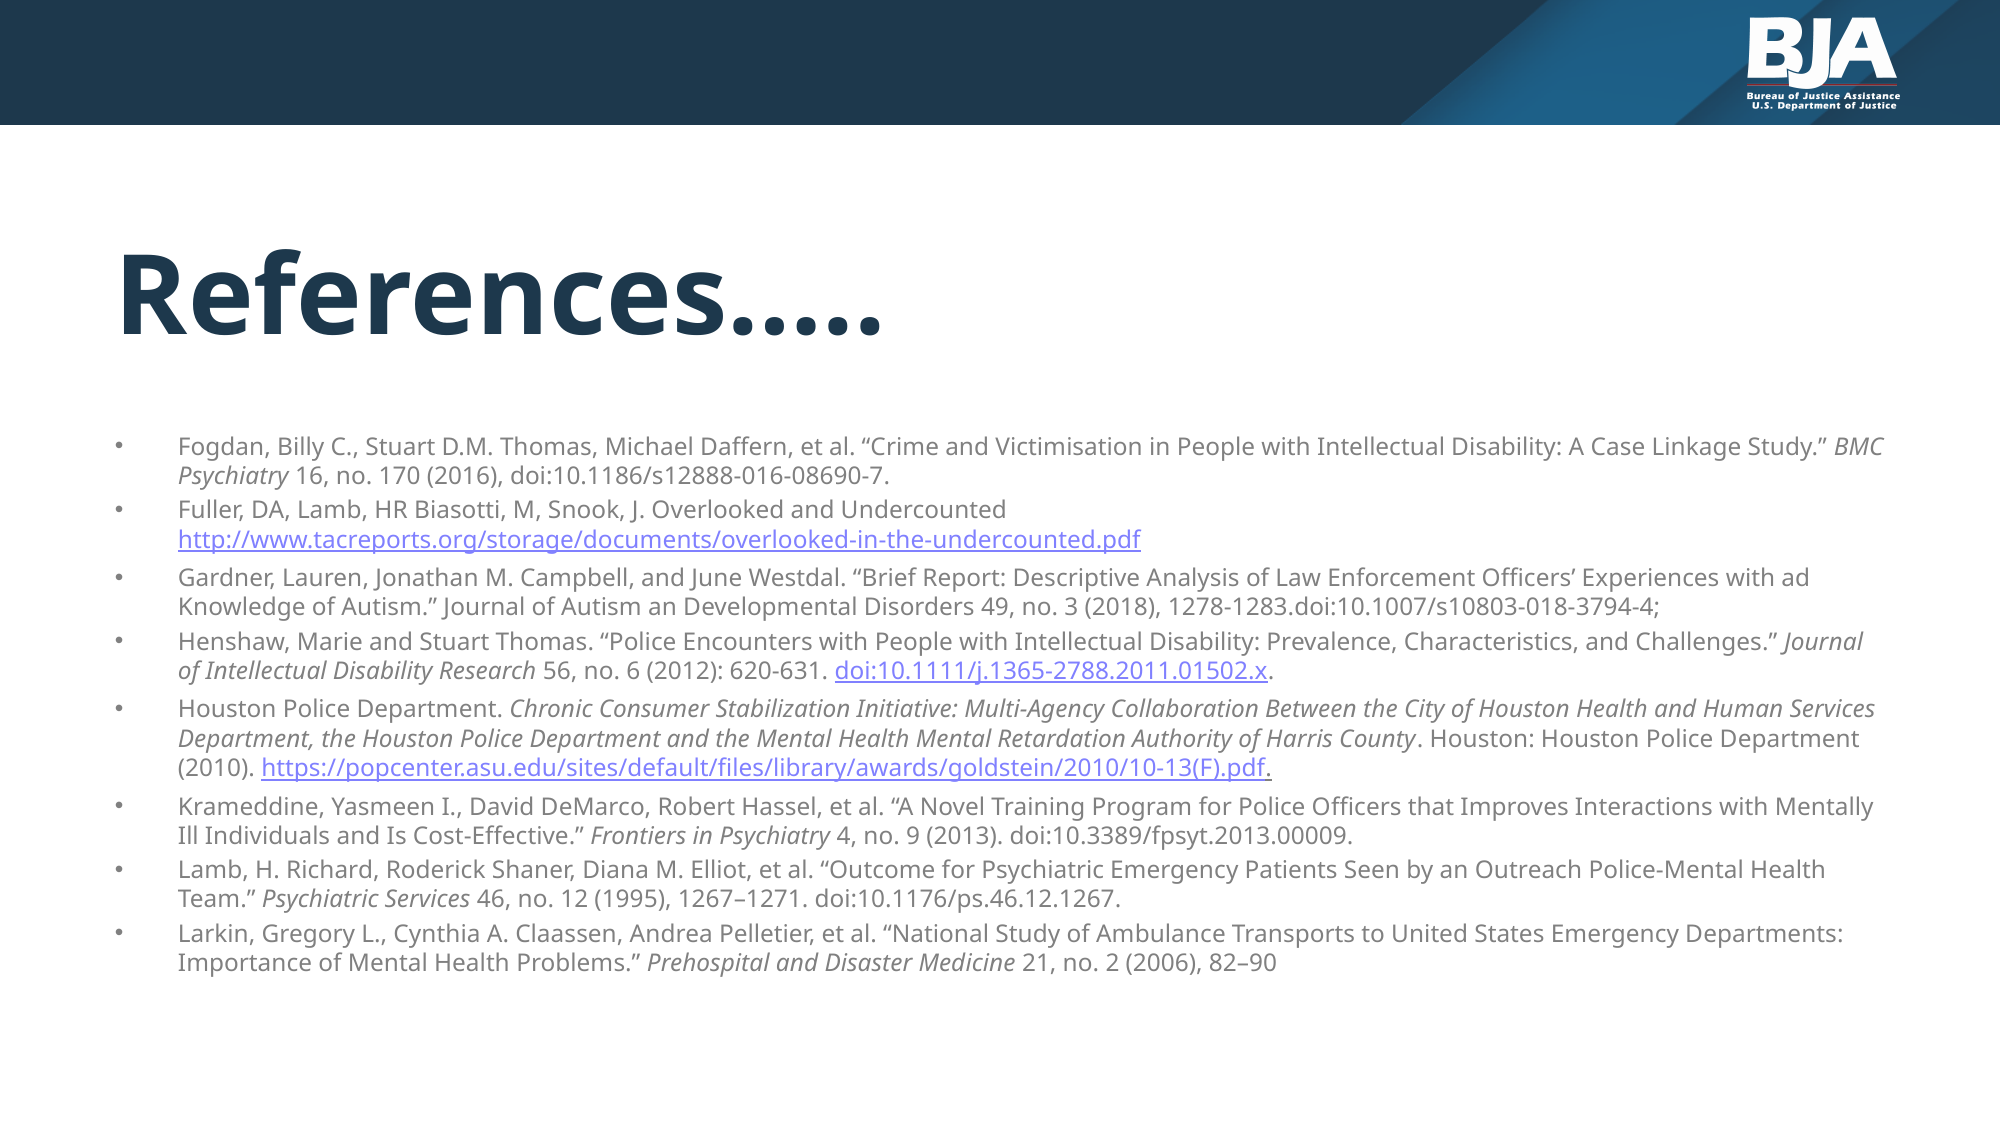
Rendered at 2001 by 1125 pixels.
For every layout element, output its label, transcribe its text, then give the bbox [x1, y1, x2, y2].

list Fogdan, Billy C., Stuart D.M. Thomas, Michael Daffern, et al. “Crime and Victimisation in People with Intellectual Disability: A Case Linkage Study.” BMC Psychiatry 16, no. 170 (2016), doi:10.1186/s12888-016-08690-7. Fuller, DA, Lamb, HR Biasotti, M, Snook, J. Overlooked and Undercounted http://www.tacreports.org/storage/documents/overlooked-in-the-undercounted.pdf Gardner, Lauren, Jonathan M. Campbell, and June Westdal. “Brief Report: Descriptive Analysis of Law Enforcement Officers’ Experiences with ad Knowledge of Autism.” Journal of Autism an Developmental Disorders 49, no. 3 (2018), 1278-1283.doi:10.1007/s10803-018-3794-4; Henshaw, Marie and Stuart Thomas. “Police Encounters with People with Intellectual Disability: Prevalence, Characteristics, and Challenges.” Journal of Intellectual Disability Research 56, no. 6 (2012): 620-631. doi:10.1111/j.1365-2788.2011.01502.x. Houston Police Department. Chronic Consumer Stabilization Initiative: Multi-Agency Collaboration Between the City of Houston Health and Human Services Department, the Houston Police Department and the Mental Health Mental Retardation Authority of Harris County. Houston: Houston Police Department (2010). https://popcenter.asu.edu/sites/default/files/library/awards/goldstein/2010/10-13(F).pdf. Krameddine, Yasmeen I., David DeMarco, Robert Hassel, et al. “A Novel Training Program for Police Officers that Improves Interactions with Mentally Ill Individuals and Is Cost-Effective.” Frontiers in Psychiatry 4, no. 9 (2013). doi:10.3389/fpsyt.2013.00009. Lamb, H. Richard, Roderick Shaner, Diana M. Elliot, et al. “Outcome for Psychiatric Emergency Patients Seen by an Outreach Police-Mental Health Team.” Psychiatric Services 46, no. 12 (1995), 1267–1271. doi:10.1176/ps.46.12.1267. Larkin, Gregory L., Cynthia A. Claassen, Andrea Pelletier, et al. “National Study of Ambulance Transports to United States Emergency Departments: Importance of Mental Health Problems.” Prehospital and Disaster Medicine 21, no. 2 (2006), 82–90 [99, 422, 1900, 1005]
title References….. [99, 196, 1900, 384]
picture [0, 0, 2000, 125]
